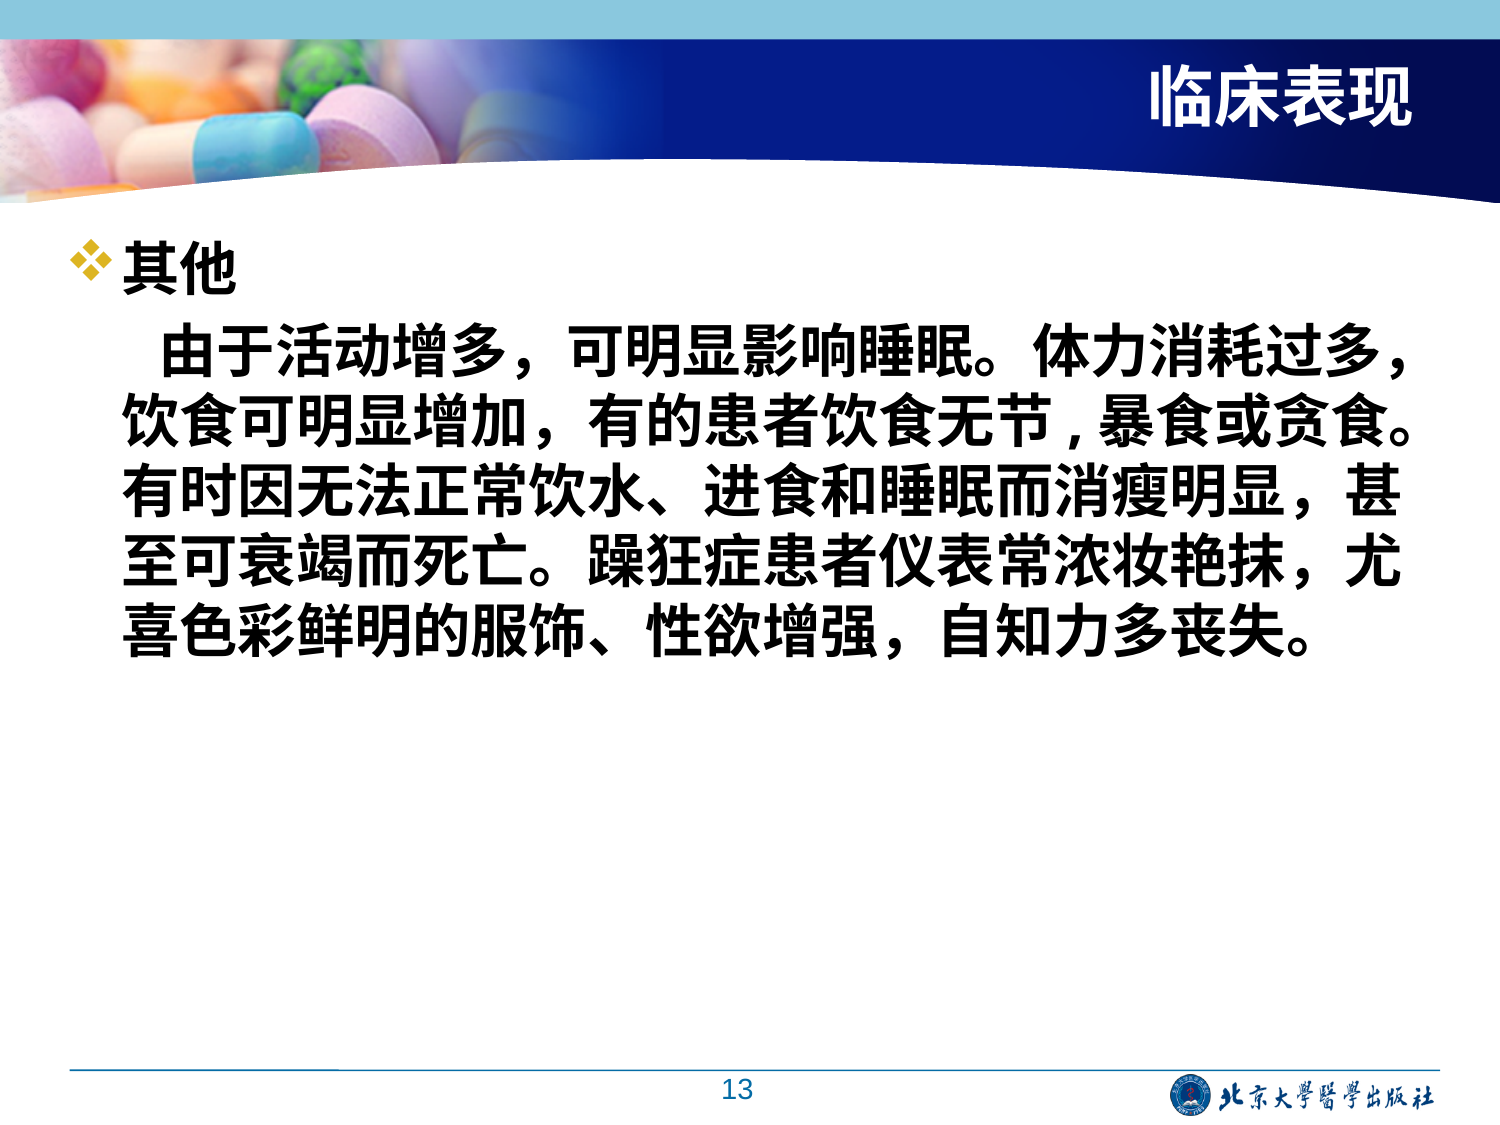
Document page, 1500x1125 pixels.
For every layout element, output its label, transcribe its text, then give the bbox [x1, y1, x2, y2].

list 其他 由于活动增多，可明显影响睡眠。体力消耗过多，饮食可明显增加，有的患者饮食无节,暴食或贪食。有时因无法正常饮水、进食和睡眠而消瘦明显，甚至可衰竭而死亡。躁狂症患者仪表常浓妆艳抹，尤喜色彩鲜明的服饰、性欲增强，自知力多丧失。 [49, 224, 1463, 1026]
picture [0, 40, 1500, 203]
picture [1170, 1074, 1436, 1118]
title 临床表现 [137, 46, 1430, 143]
slide_number 13 [562, 1062, 913, 1114]
